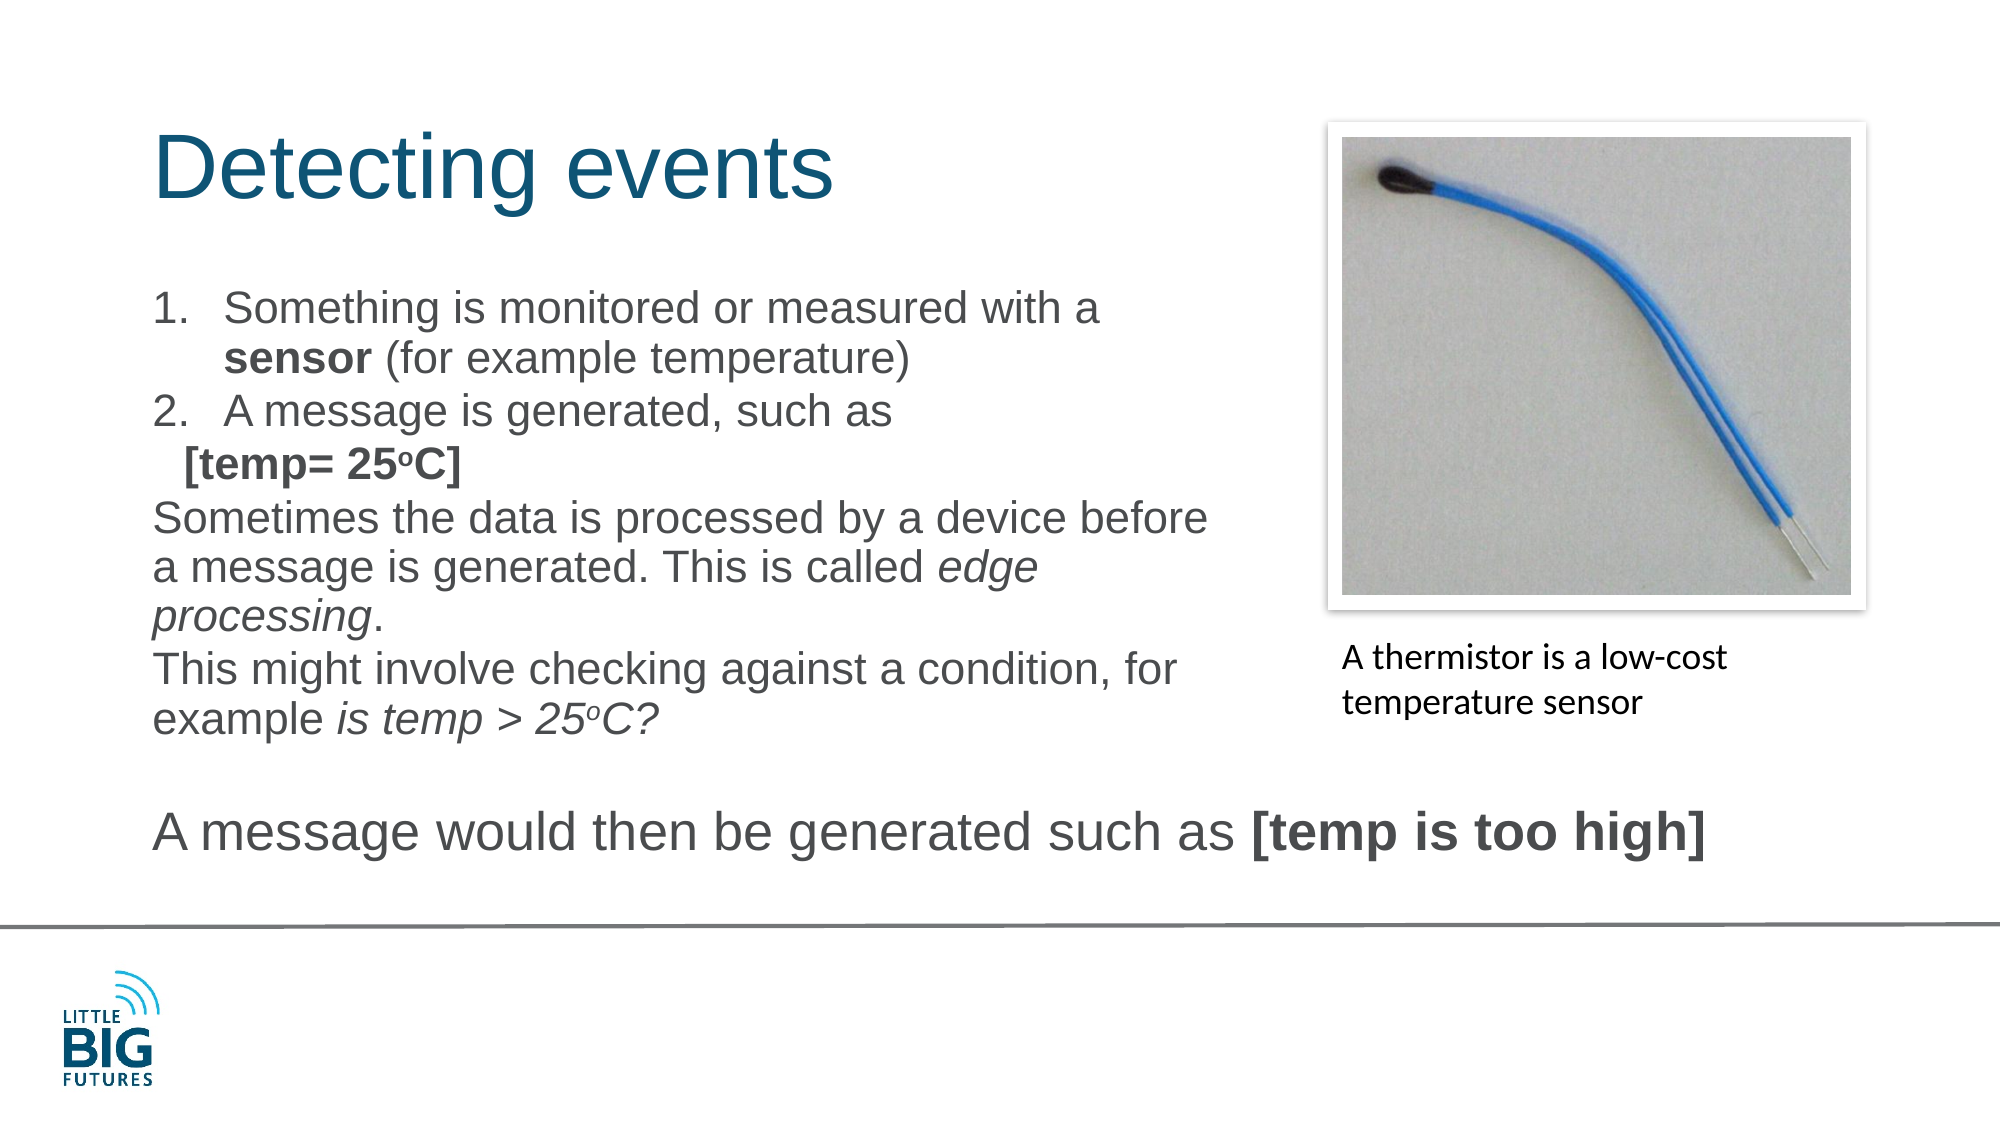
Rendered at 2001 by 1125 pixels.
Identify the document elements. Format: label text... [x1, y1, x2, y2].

picture [27, 938, 196, 1118]
text_box A message would then be generated such as [temp is too high] [137, 789, 1978, 914]
picture [1342, 136, 1851, 596]
title Detecting events [137, 59, 1863, 278]
list Something is monitored or measured with a sensor (for example temperature) A message is generated, such as [temp= 25oC] Sometimes the data is processed by a device before a message is generated. This is called edge processing. This might involve checking against a condition, for example is temp > 25oC? [137, 277, 1229, 789]
text_box A thermistor is a low-cost temperature sensor [1327, 624, 1863, 730]
